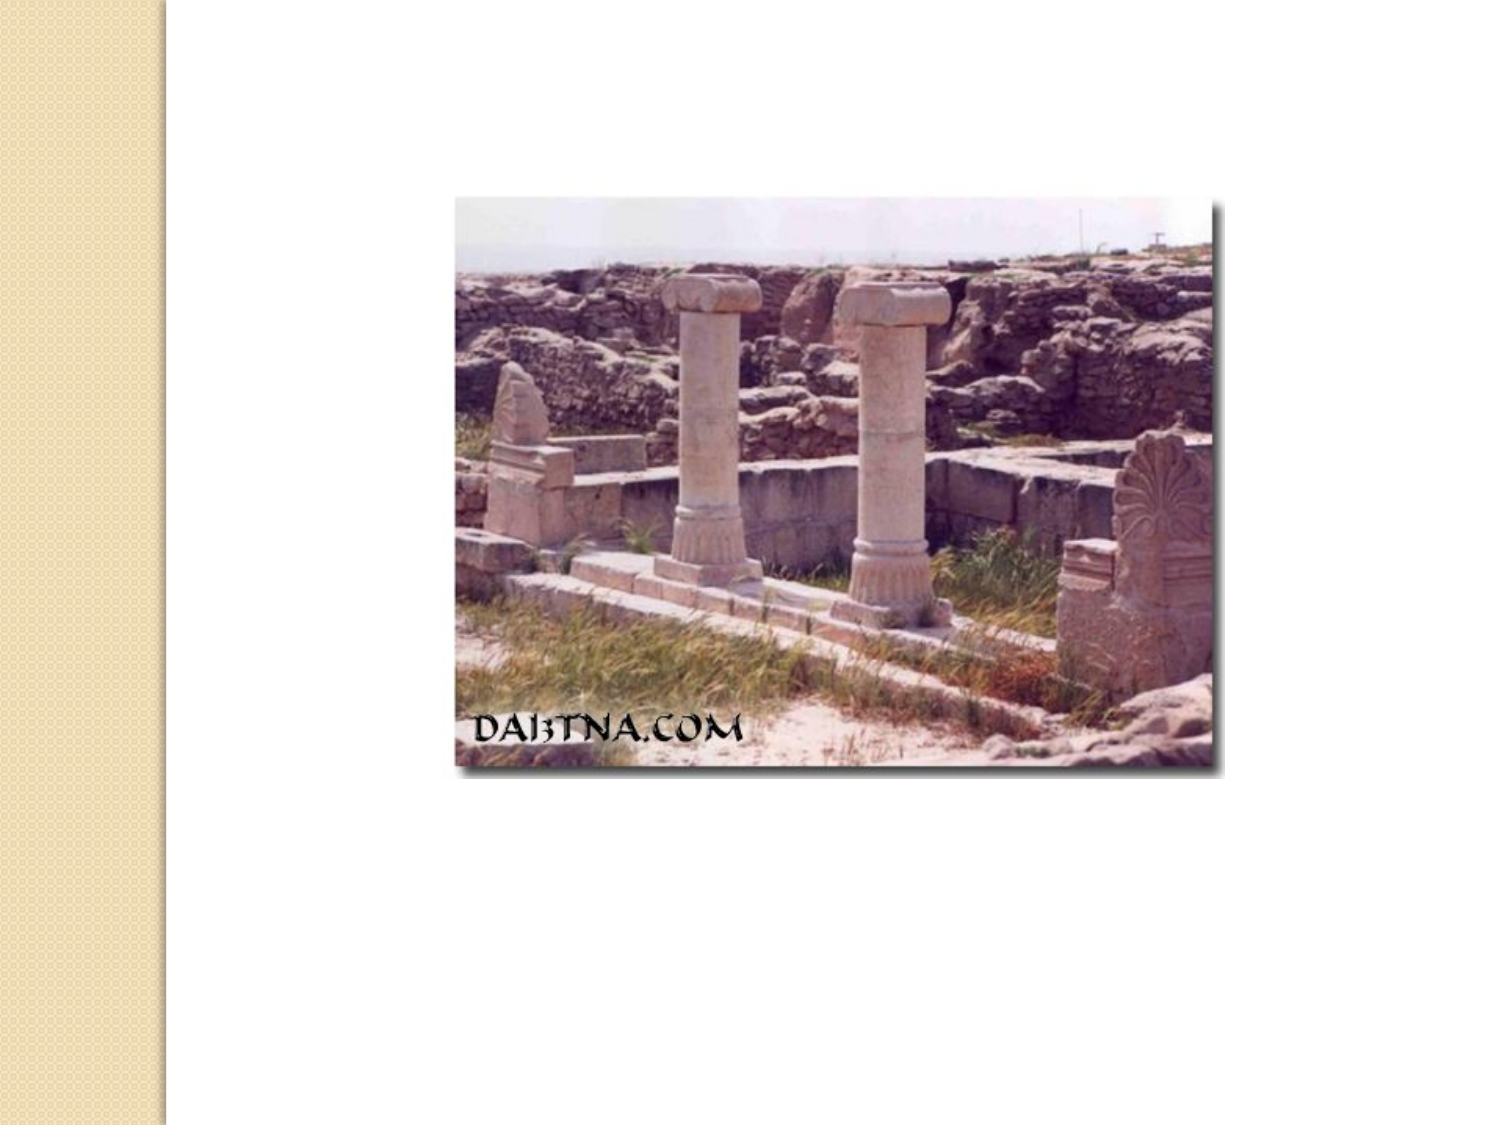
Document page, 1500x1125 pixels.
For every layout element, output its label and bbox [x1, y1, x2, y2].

picture [442, 184, 1225, 779]
